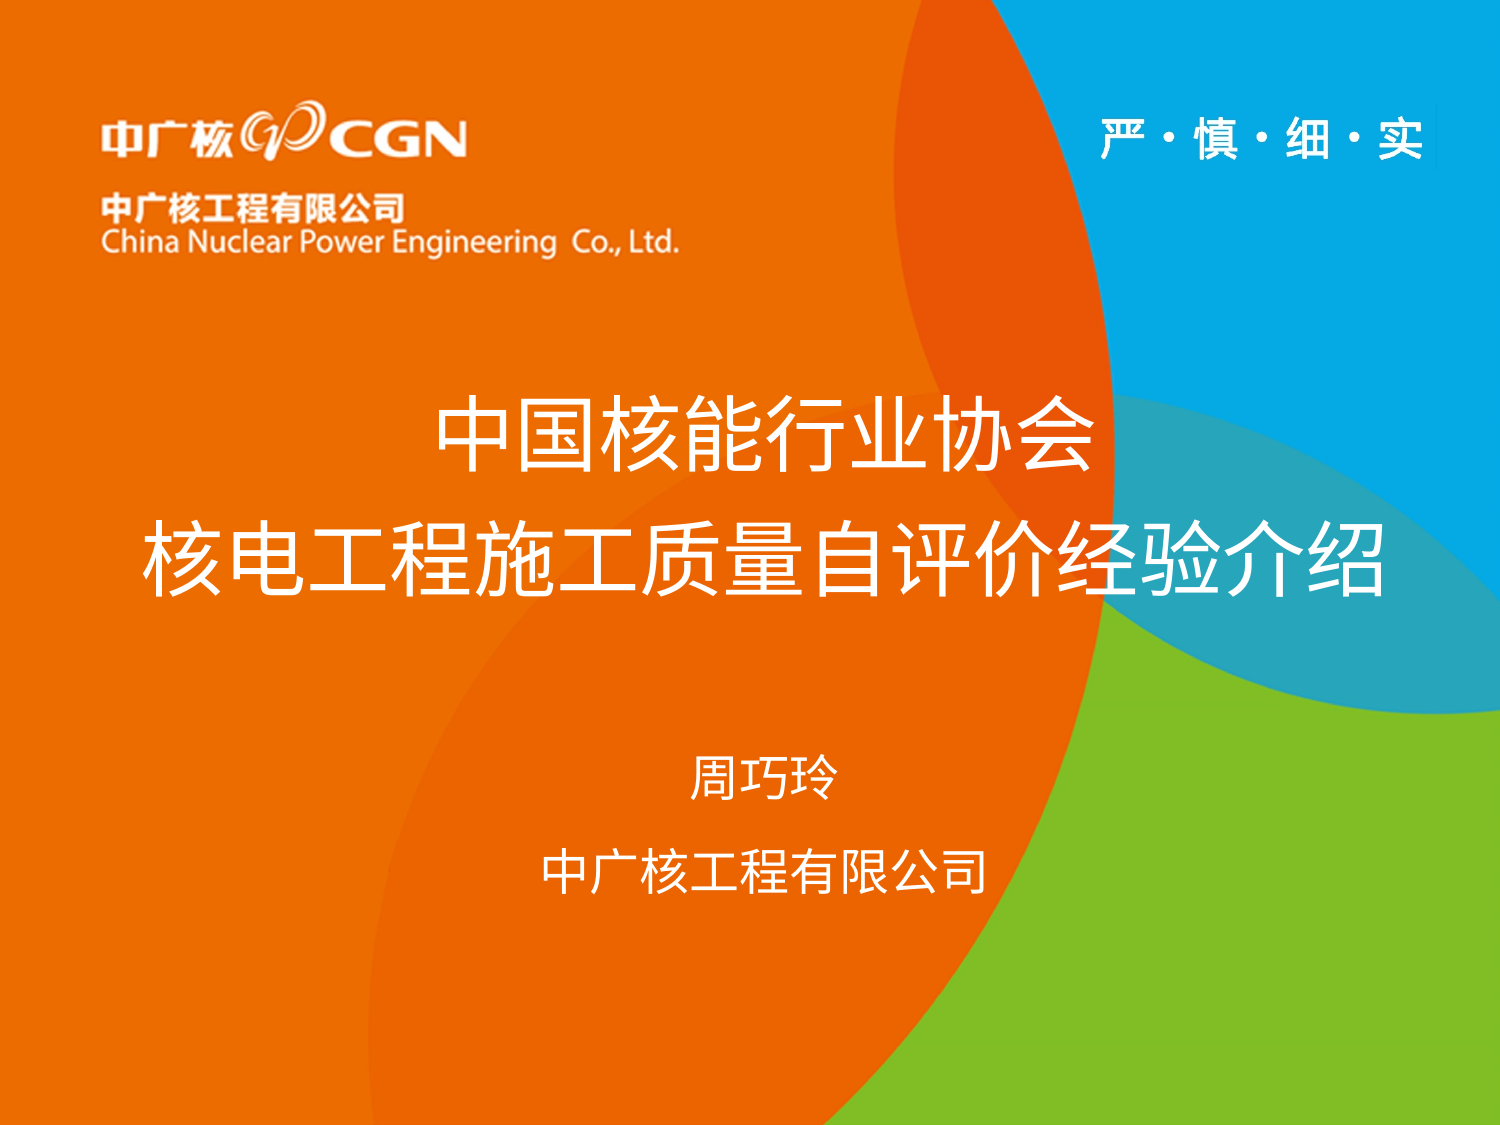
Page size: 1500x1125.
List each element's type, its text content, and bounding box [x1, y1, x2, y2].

picture [1164, 132, 1174, 142]
picture [1350, 132, 1359, 142]
picture [1380, 117, 1421, 160]
picture [1257, 132, 1267, 142]
picture [1194, 117, 1237, 160]
title 中国核能行业协会 核电工程施工质量自评价经验介绍 [100, 349, 1448, 599]
picture [0, 0, 1500, 1125]
picture [1101, 119, 1144, 159]
list 周巧玲 中广核工程有限公司 [501, 715, 1046, 929]
picture [1287, 117, 1328, 159]
